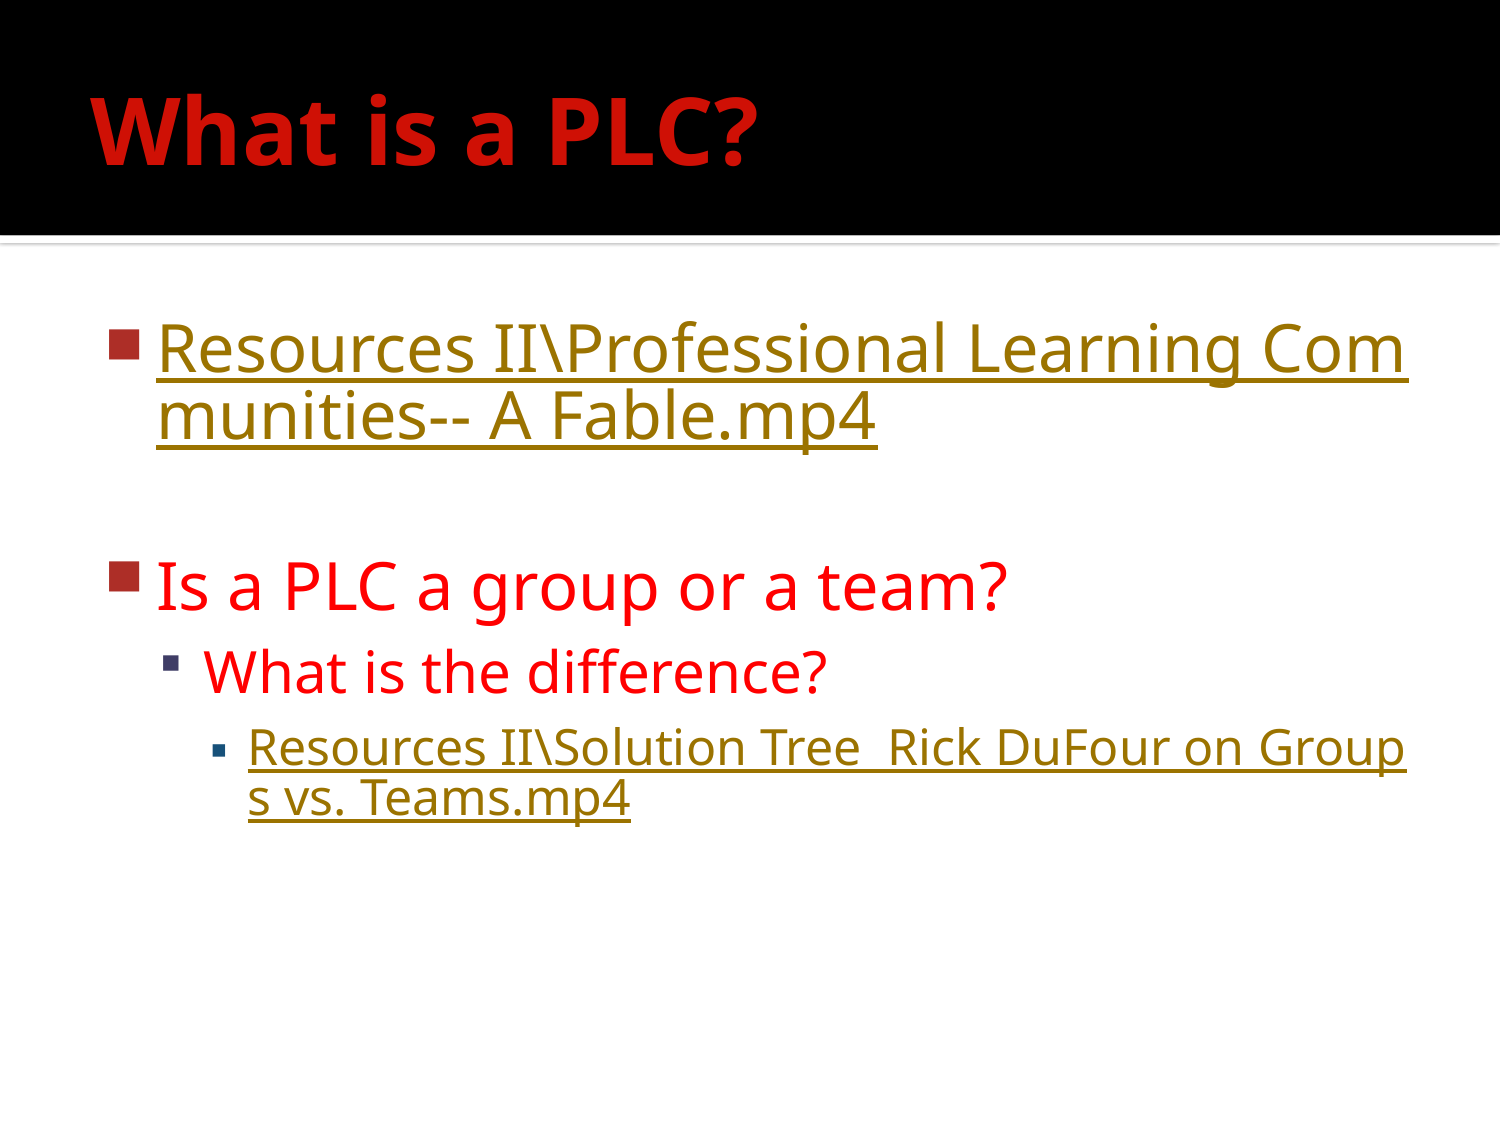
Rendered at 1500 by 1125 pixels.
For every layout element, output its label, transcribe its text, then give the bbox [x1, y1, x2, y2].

title What is a PLC? [75, 25, 1425, 231]
list Resources II\Professional Learning Communities-- A Fable.mp4 Is a PLC a group or a team? What is the difference? Resources II\Solution Tree Rick DuFour on Groups vs. Teams.mp4 [75, 291, 1425, 1050]
